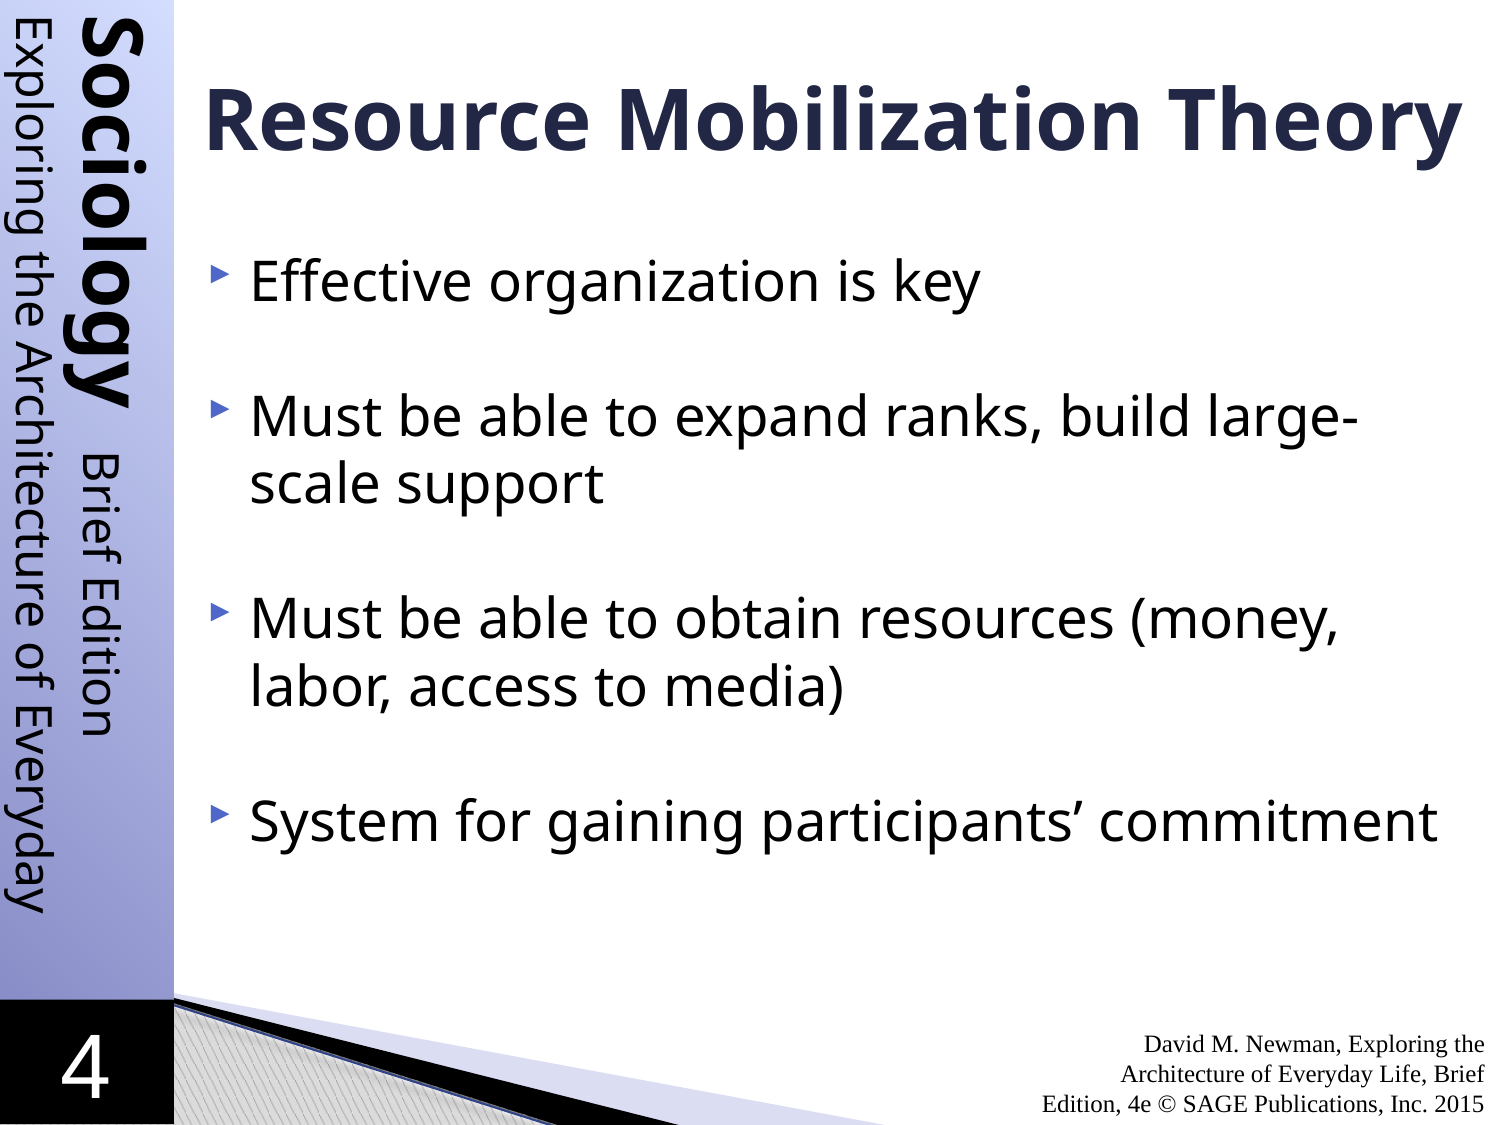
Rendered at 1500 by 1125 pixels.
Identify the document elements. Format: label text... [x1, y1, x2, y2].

picture [174, 1003, 558, 1125]
list Effective organization is key Must be able to expand ranks, build large-scale support Must be able to obtain resources (money, labor, access to media) System for gaining participants’ commitment [174, 237, 1500, 875]
footer David M. Newman, Exploring the Architecture of Everyday Life, Brief Edition, 4e © SAGE Publications, Inc. 2015 [1025, 1065, 1500, 1125]
title Resource Mobilization Theory [187, 24, 1500, 175]
